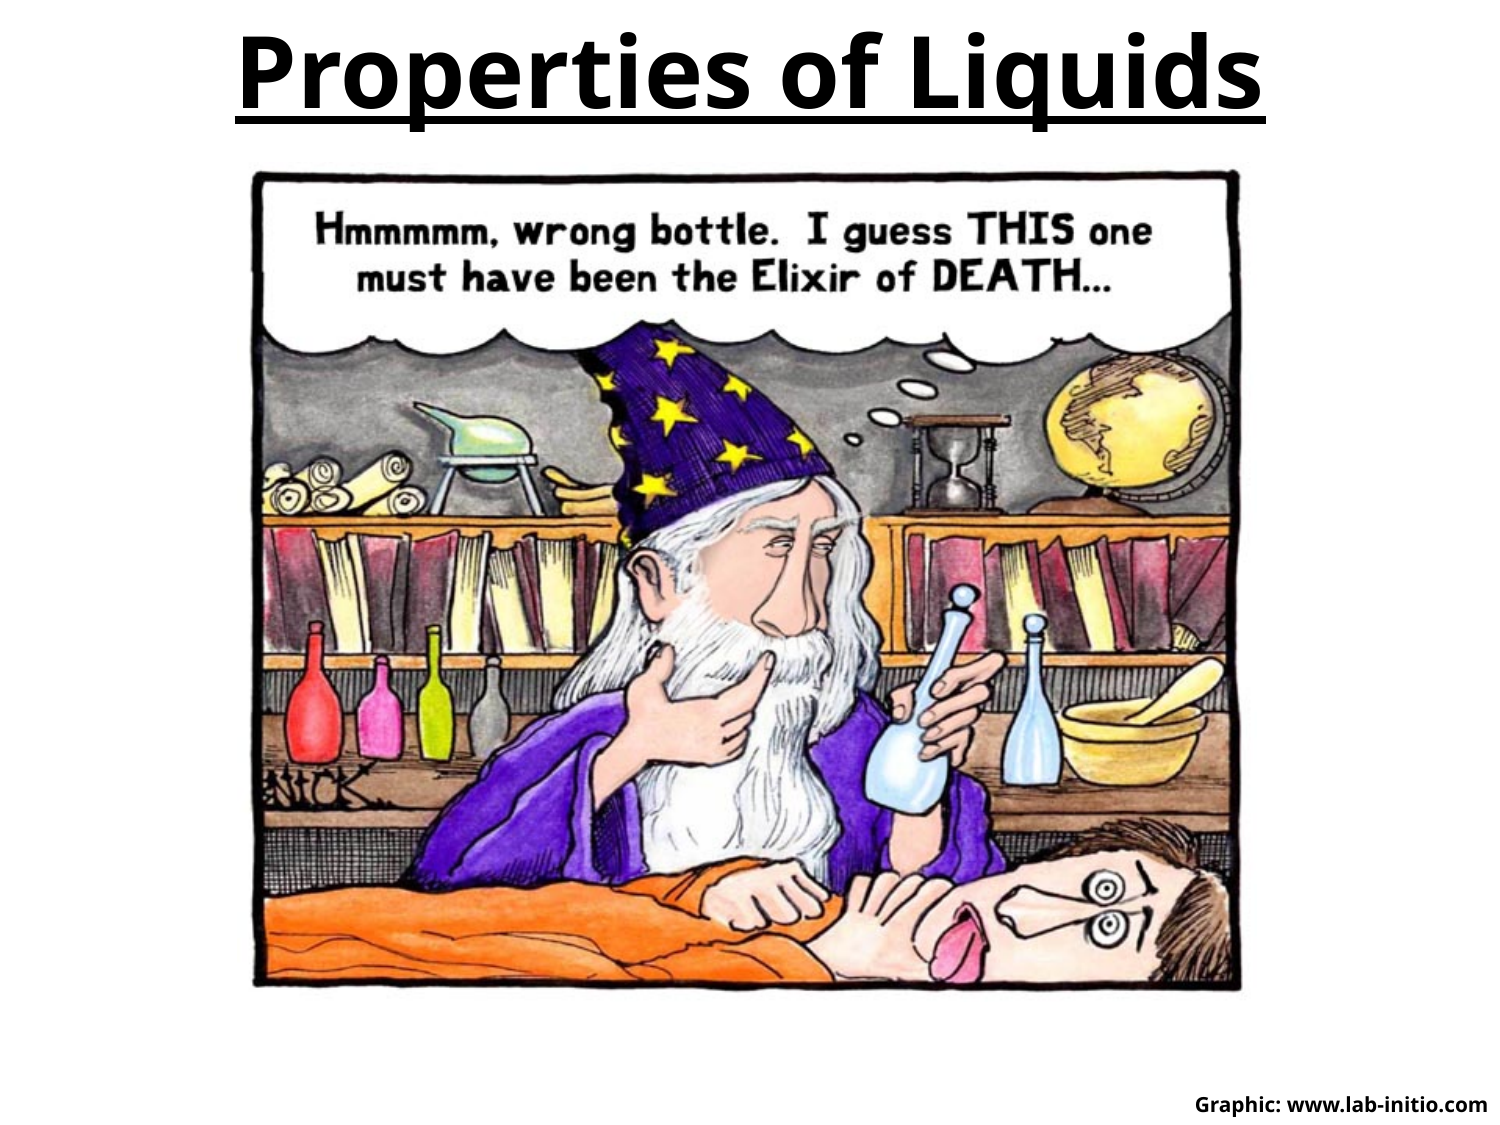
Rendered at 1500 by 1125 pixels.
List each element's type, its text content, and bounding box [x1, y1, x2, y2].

picture [237, 162, 1257, 1002]
title Properties of Liquids [112, 0, 1388, 138]
text_box Graphic: www.lab-initio.com [1180, 1084, 1500, 1125]
